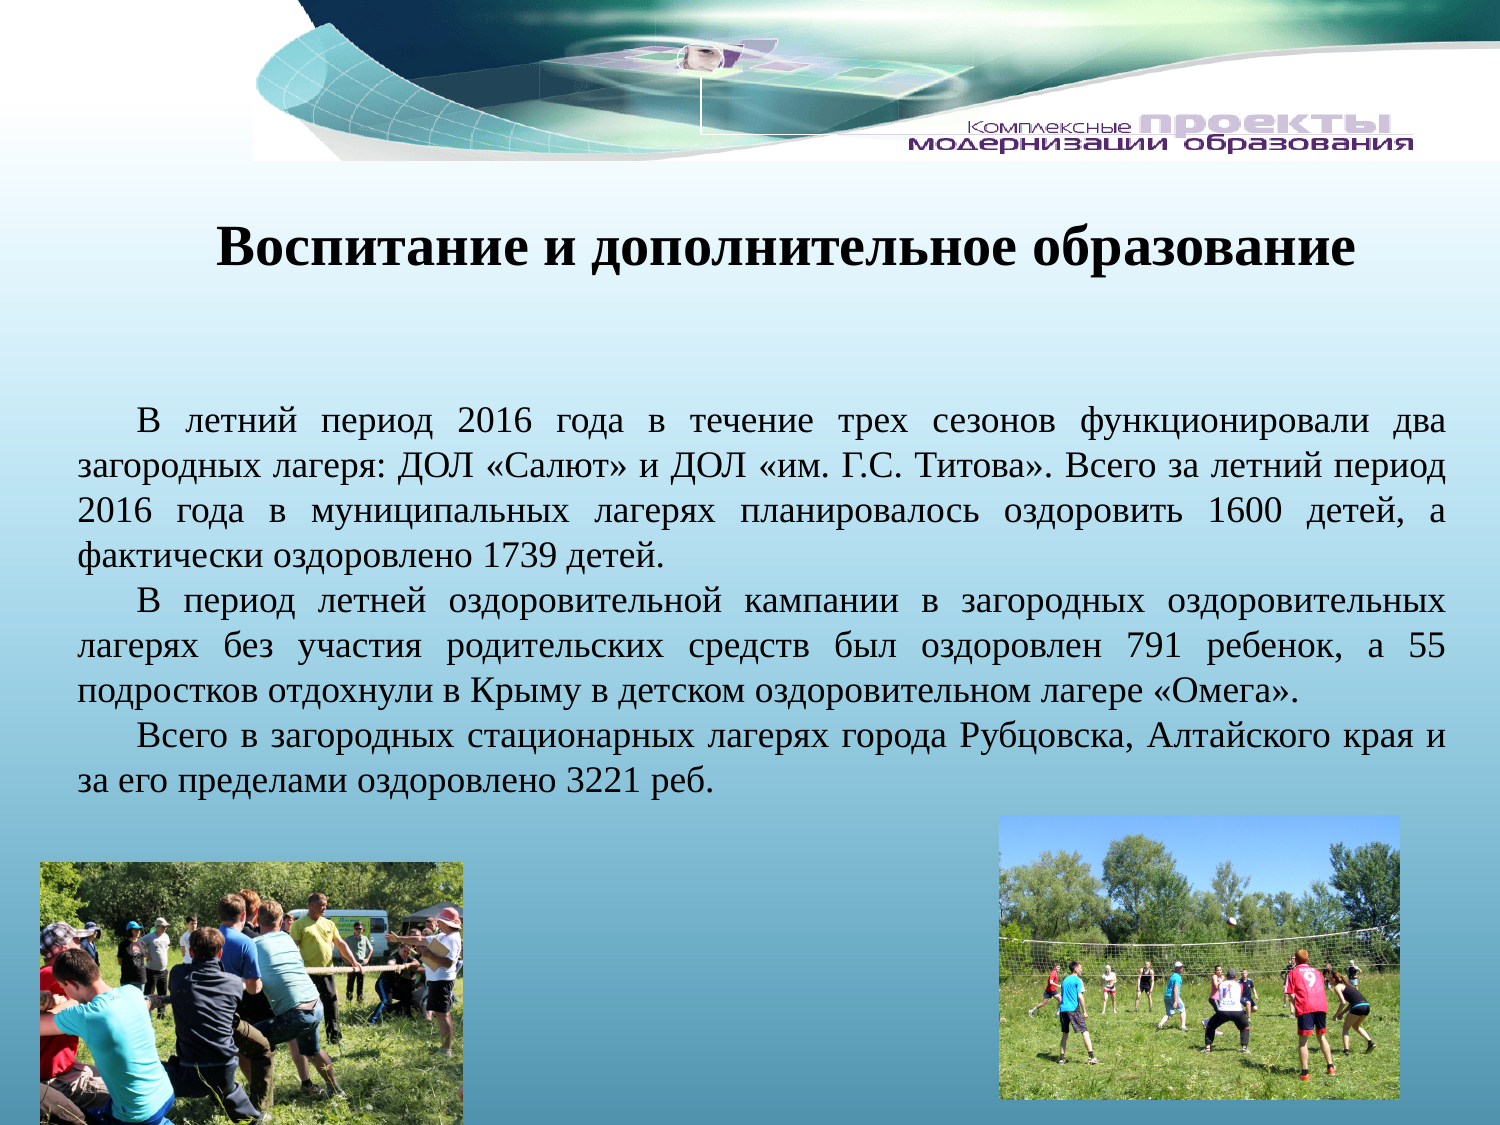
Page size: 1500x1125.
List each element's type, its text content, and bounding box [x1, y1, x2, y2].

picture [253, 0, 1500, 162]
text_box [0, 101, 1500, 1125]
text_box Воспитание и дополнительное образование [24, 199, 1475, 338]
picture [999, 815, 1400, 1101]
picture [40, 862, 463, 1125]
text_box В летний период 2016 года в течение трех сезонов функционировали два загородных лагеря: ДОЛ «Салют» и ДОЛ «им. Г.С. Титова». Всего за летний период 2016 года в муниципальных лагерях планировалось оздоровить 1600 детей, а фактически оздоровлено 1739 детей. В период летней оздоровительной кампании в загородных оздоровительных лагерях без участия родительских средств был оздоровлен 791 ребенок, а 55 подростков отдохнули в Крыму в детском оздоровительном лагере «Омега». Всего в загородных стационарных лагерях города Рубцовска, Алтайского края и за его пределами оздоровлено 3221 реб. [62, 387, 1463, 1013]
